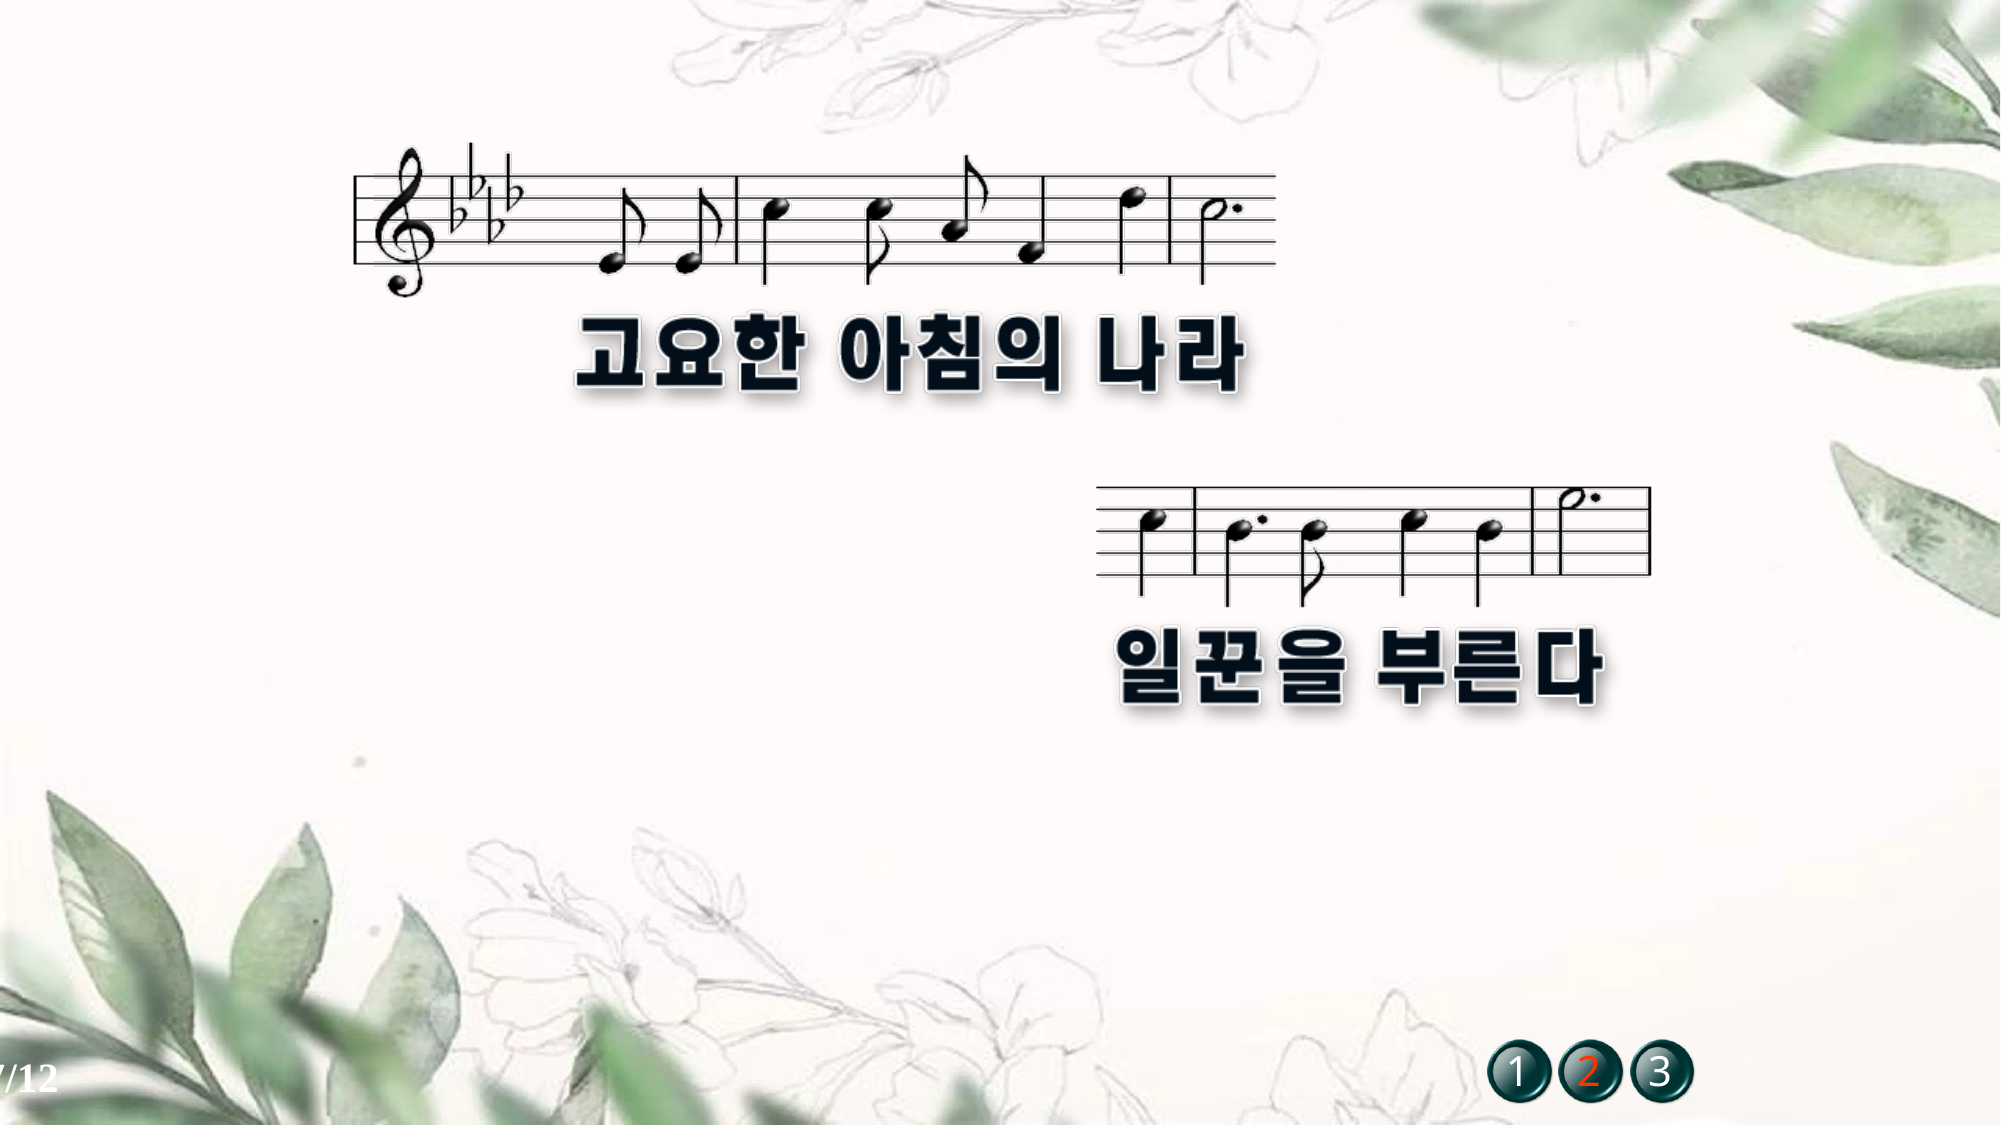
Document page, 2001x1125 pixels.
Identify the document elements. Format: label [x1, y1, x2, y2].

picture [0, 0, 2001, 1125]
text_box [1627, 1035, 1697, 1106]
text_box [1484, 1035, 1555, 1106]
text_box [1555, 1035, 1626, 1106]
